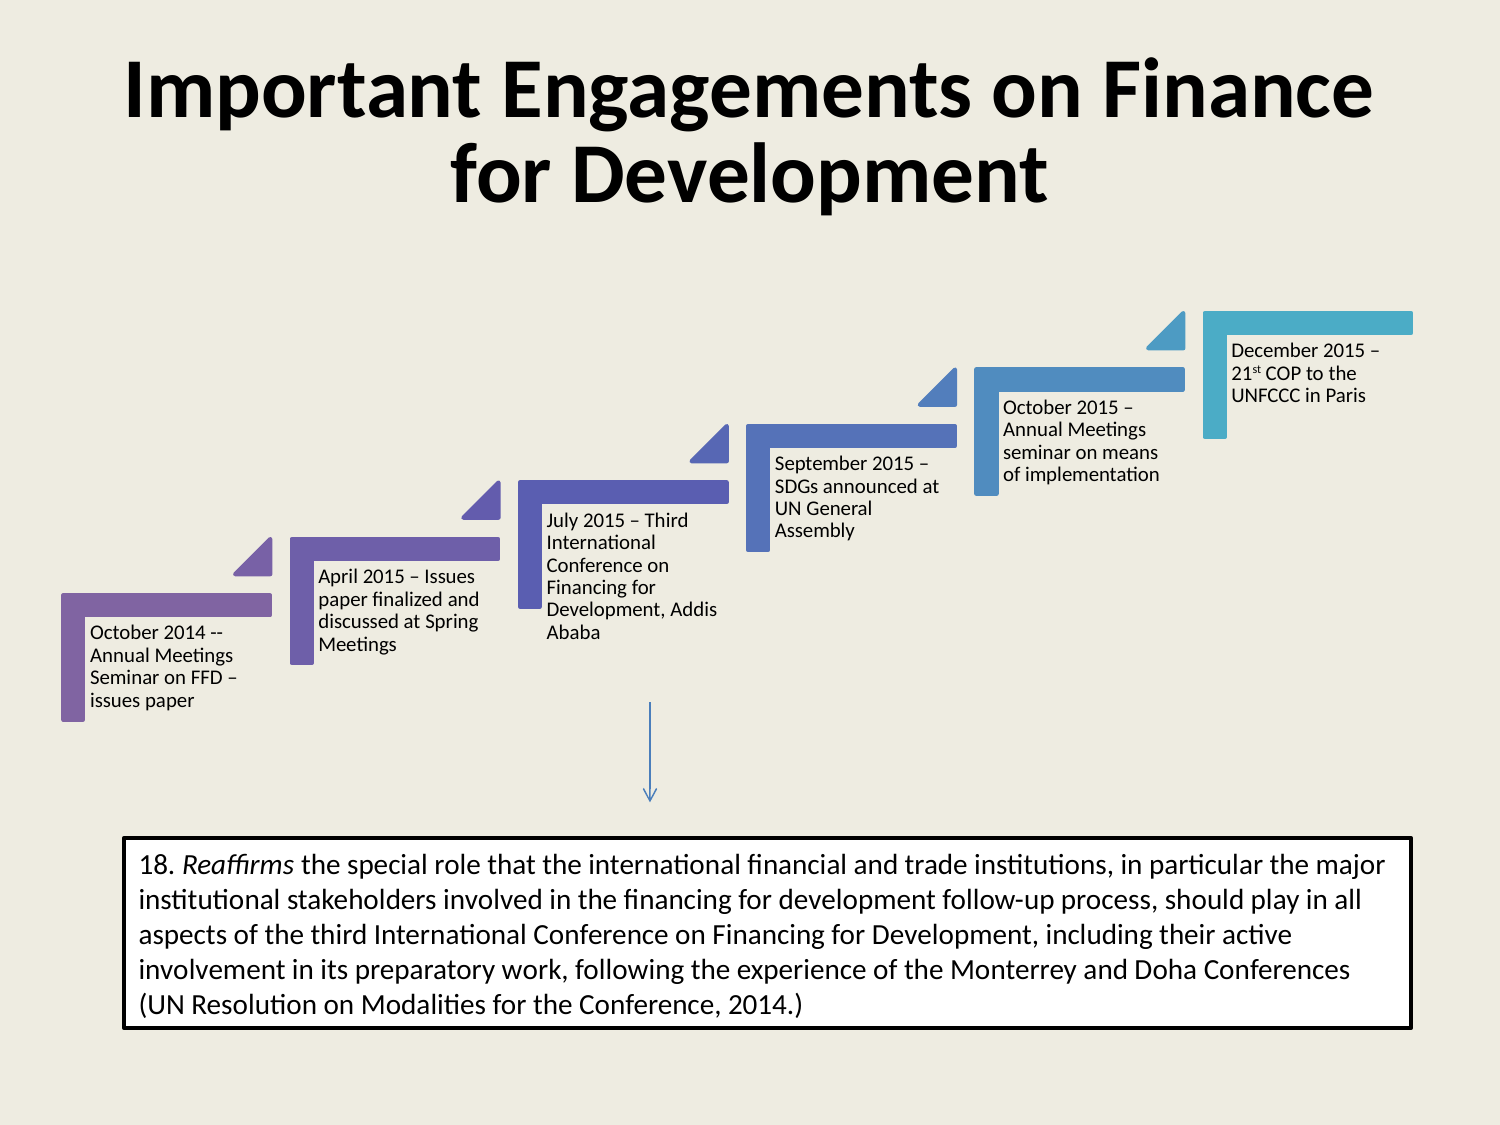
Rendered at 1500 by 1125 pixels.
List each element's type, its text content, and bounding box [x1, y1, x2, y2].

title Important Engagements on Finance for Development [75, 45, 1425, 233]
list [62, 174, 1413, 918]
text_box 18. Reaffirms the special role that the international financial and trade institutions, in particular the major institutional stakeholders involved in the financing for development follow-up process, should play in all aspects of the third International Conference on Financing for Development, including their active involvement in its preparatory work, following the experience of the Monterrey and Doha Conferences (UN Resolution on Modalities for the Conference, 2014.) [122, 925, 1413, 1030]
